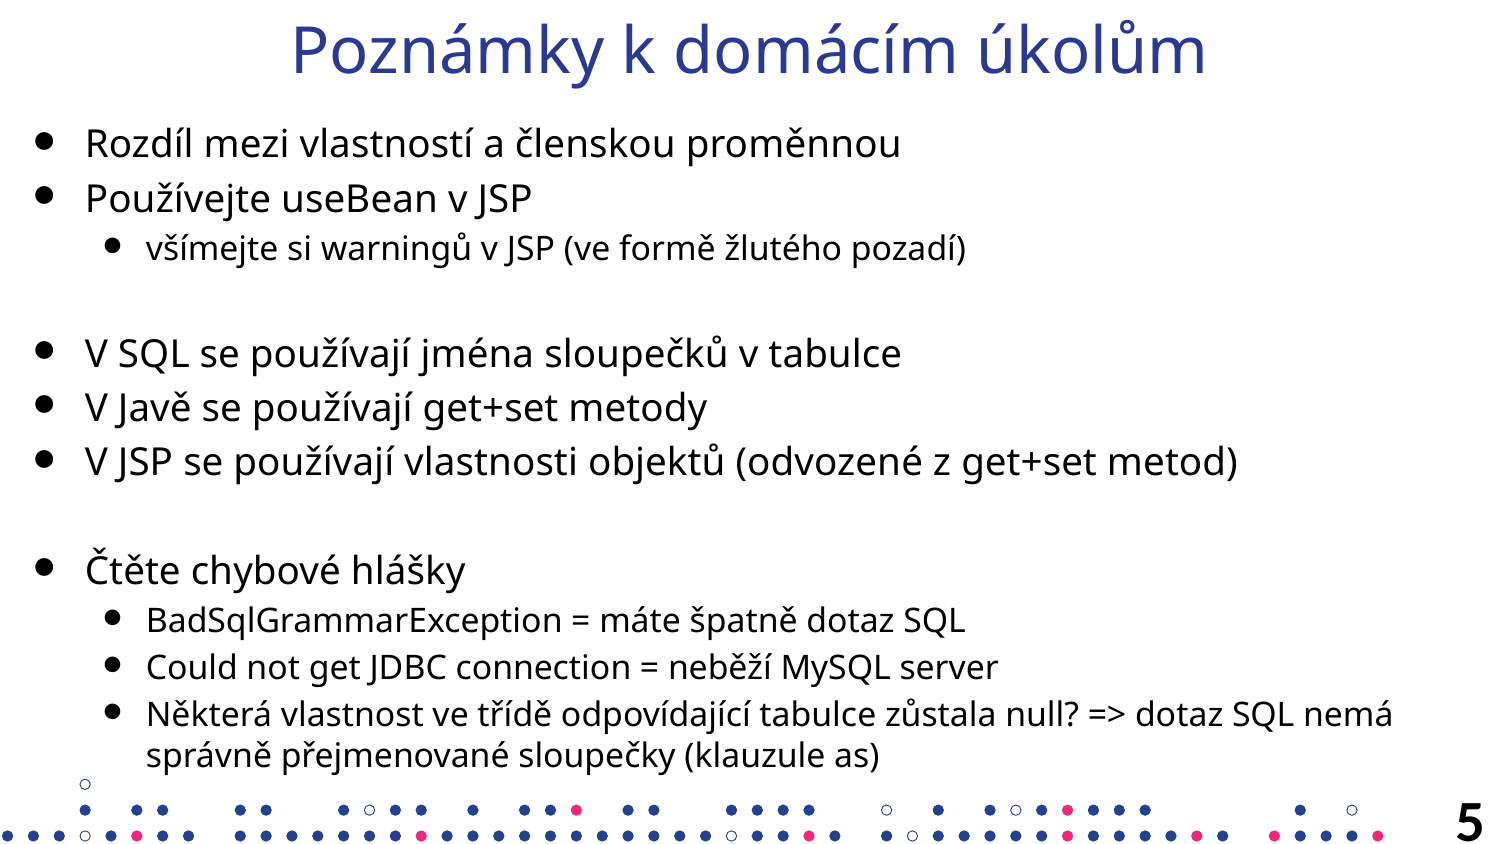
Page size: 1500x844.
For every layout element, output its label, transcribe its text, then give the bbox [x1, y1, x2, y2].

title Poznámky k domácím úkolům [75, 0, 1425, 95]
list Rozdíl mezi vlastností a členskou proměnnou Používejte useBean v JSP všímejte si warningů v JSP (ve formě žlutého pozadí) V SQL se používají jména sloupečků v tabulce V Javě se používají get+set metody V JSP se používají vlastnosti objektů (odvozené z get+set metod) Čtěte chybové hlášky BadSqlGrammarException = máte špatně dotaz SQL Could not get JDBC connection = neběží MySQL server Některá vlastnost ve třídě odpovídající tabulce zůstala null? => dotaz SQL nemá správně přejmenované sloupečky (klauzule as) [17, 111, 1483, 786]
slide_number 5 [1149, 797, 1500, 838]
